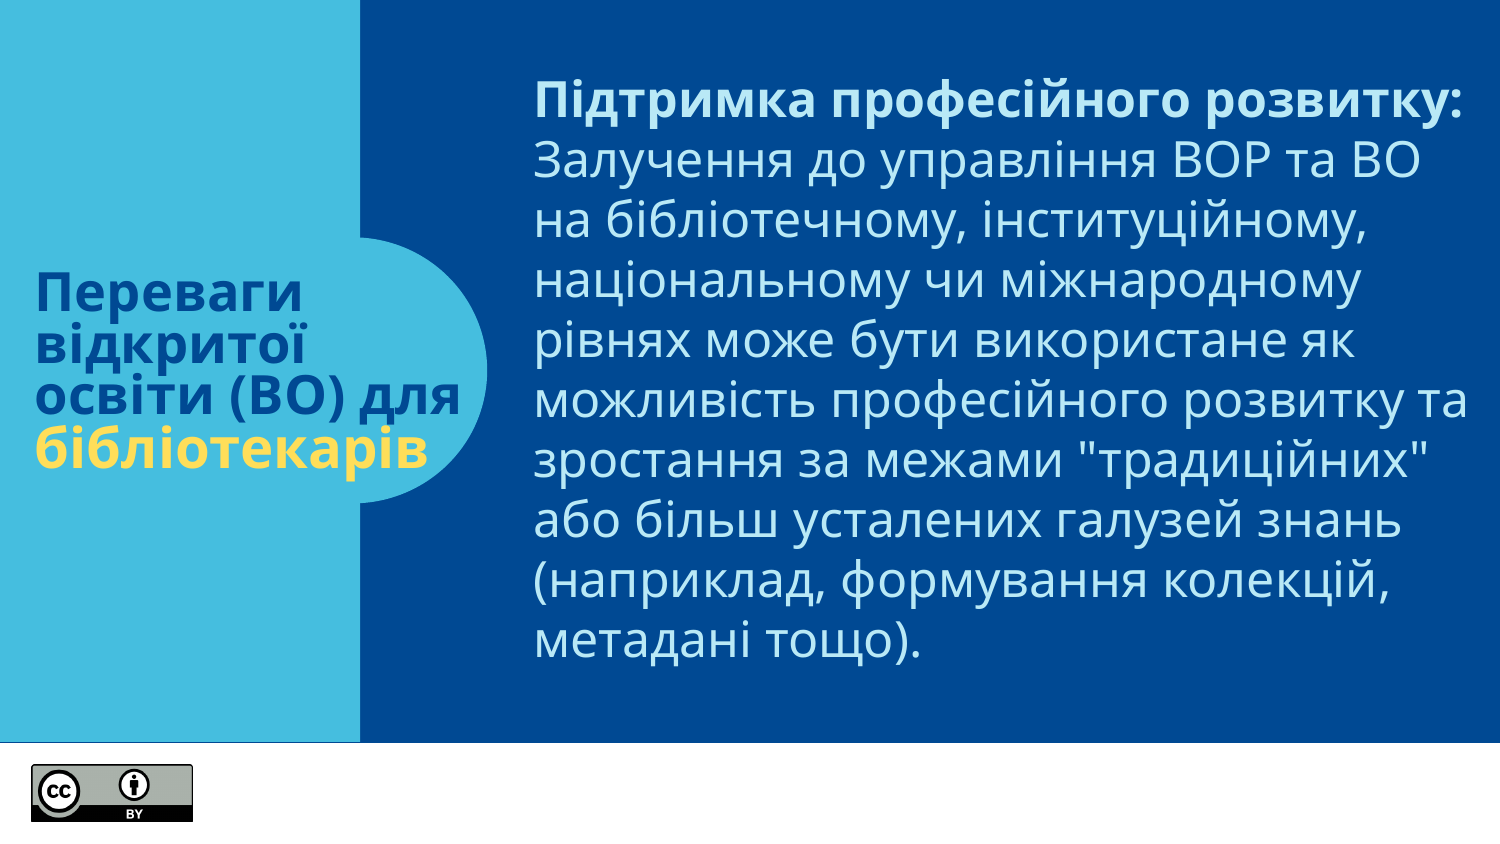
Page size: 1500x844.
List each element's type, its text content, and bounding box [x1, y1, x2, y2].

text_box Переваги відкритої освіти (BO) для бібліотекарів [19, 254, 488, 495]
text_box [305, 495, 400, 504]
text_box [0, 750, 1500, 844]
text_box Підтримка професійного розвитку: Залучення до управління ВОР та ВО на бібліотечному, інституційному, національному чи міжнародному рівнях може бути використане як можливість професійного розвитку та зростання за межами "традиційних" або більш усталених галузей знань (наприклад, формування колекцій, метадані тощо). [518, 52, 1489, 683]
text_box [0, 0, 361, 742]
text_box [287, 237, 418, 254]
picture [31, 764, 193, 822]
